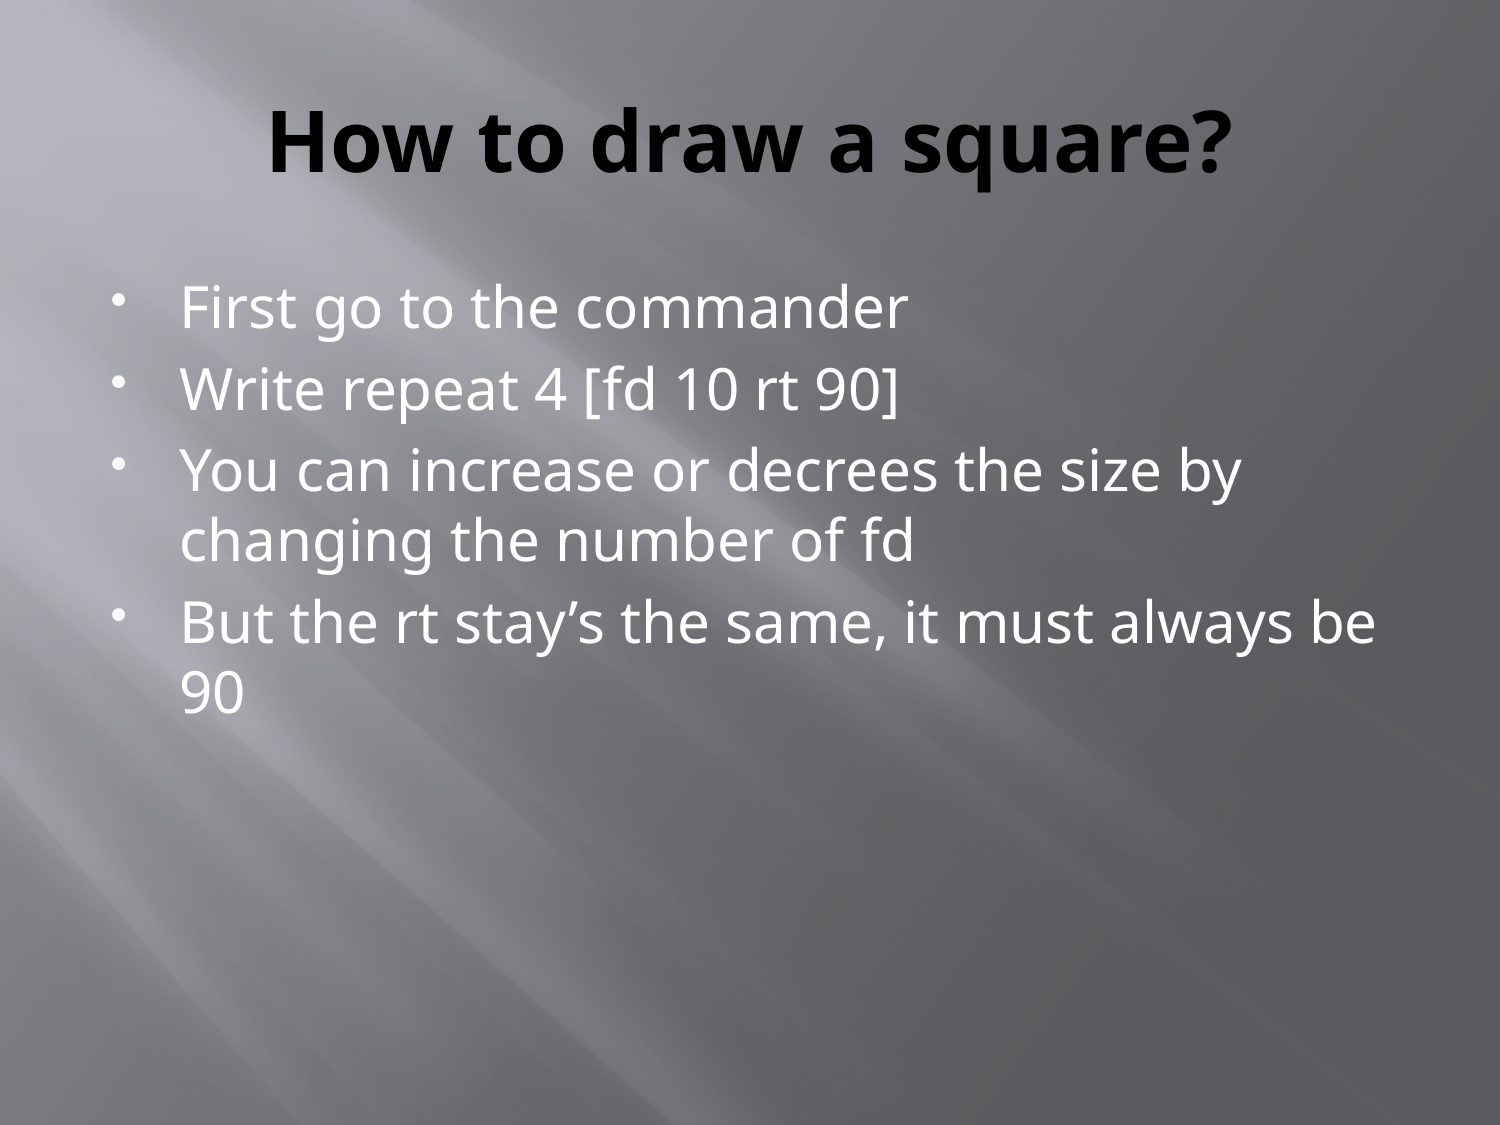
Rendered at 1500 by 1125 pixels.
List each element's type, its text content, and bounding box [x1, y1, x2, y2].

title How to draw a square? [75, 45, 1425, 233]
list First go to the commander Write repeat 4 [fd 10 rt 90] You can increase or decrees the size by changing the number of fd But the rt stay’s the same, it must always be 90 [75, 262, 1425, 1035]
